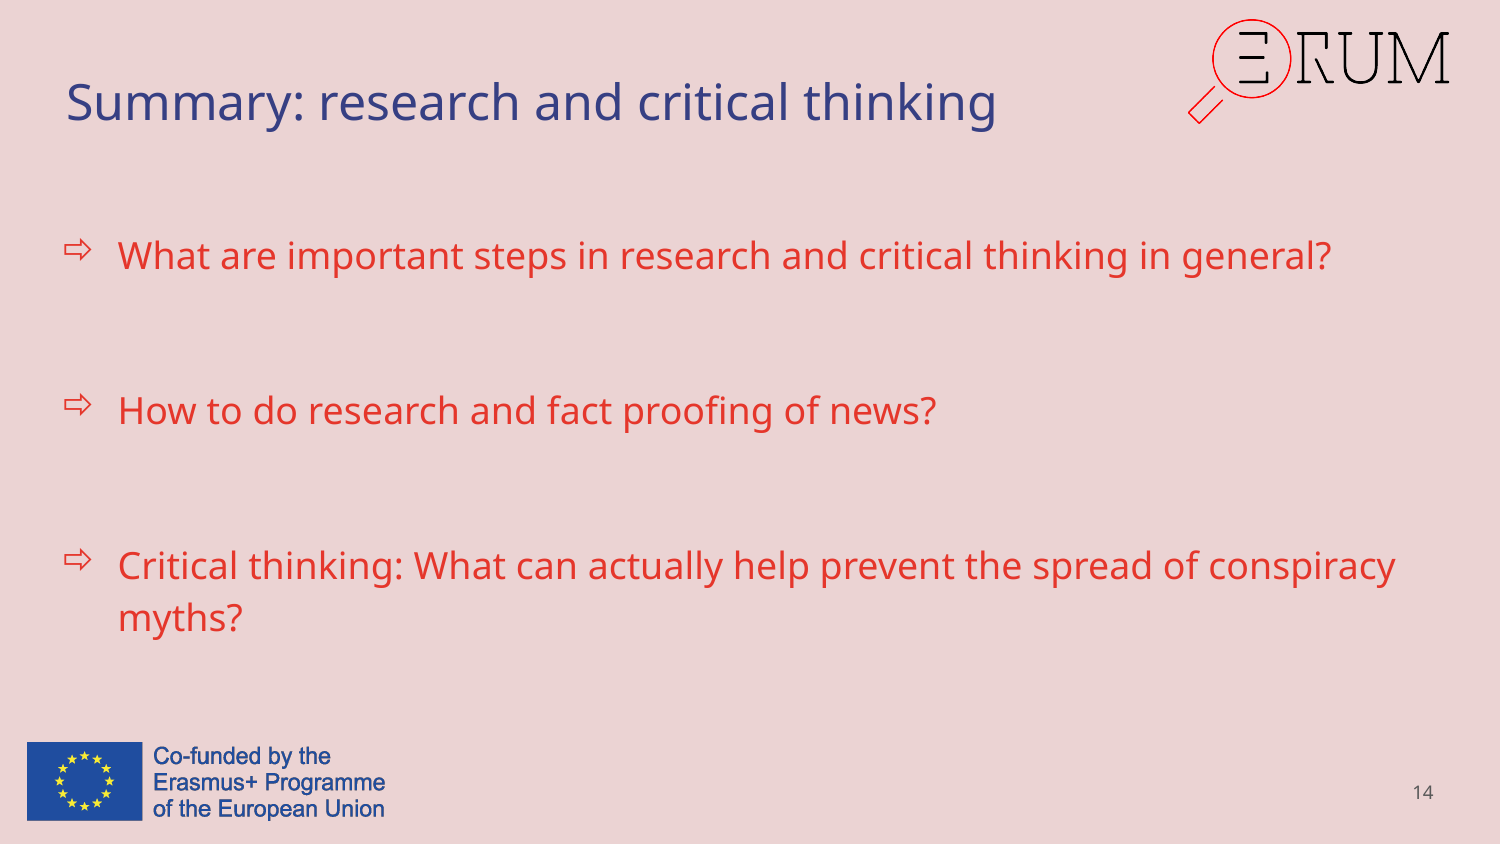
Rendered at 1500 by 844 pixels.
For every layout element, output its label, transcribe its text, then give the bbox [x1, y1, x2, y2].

slide_number 14 [1358, 761, 1449, 826]
picture [27, 742, 385, 821]
list What are important steps in research and critical thinking in general? How to do research and fact proofing of news? Critical thinking: What can actually help prevent the spread of conspiracy myths? [27, 209, 1449, 533]
picture [1136, 0, 1500, 137]
title Summary: research and critical thinking [51, 55, 1168, 150]
